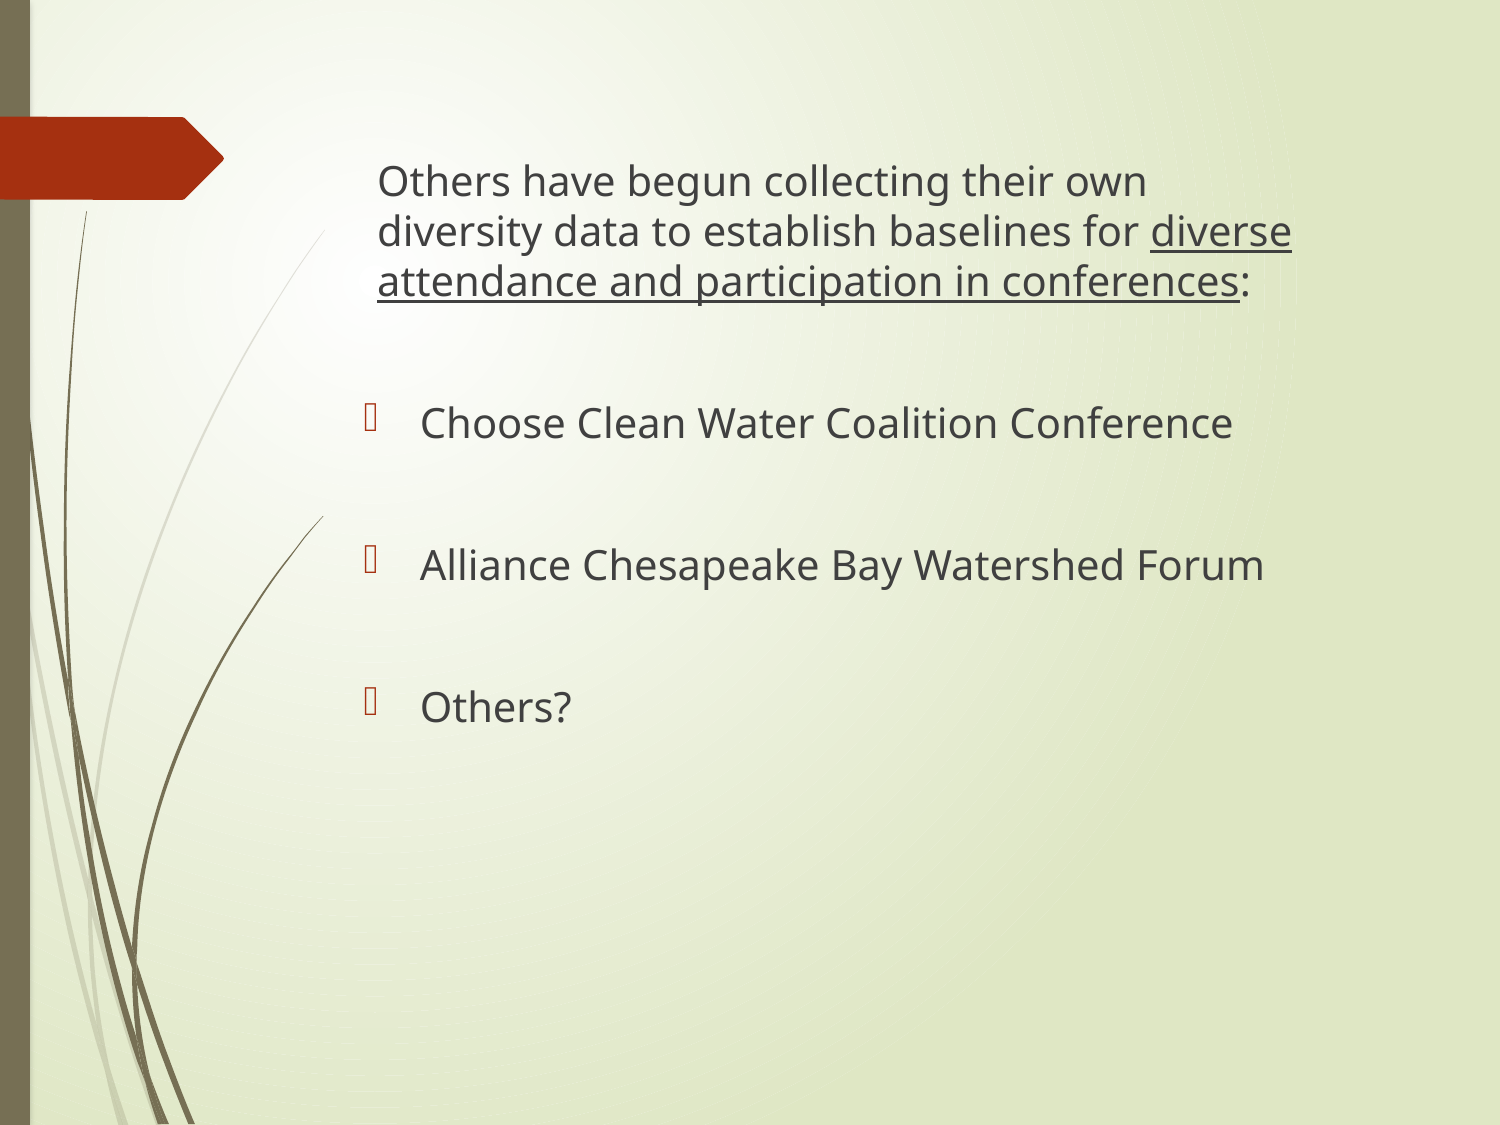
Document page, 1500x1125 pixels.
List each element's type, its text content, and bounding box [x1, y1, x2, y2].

list Others have begun collecting their own diversity data to establish baselines for diverse attendance and participation in conferences: Choose Clean Water Coalition Conference Alliance Chesapeake Bay Watershed Forum Others? [348, 147, 1330, 987]
